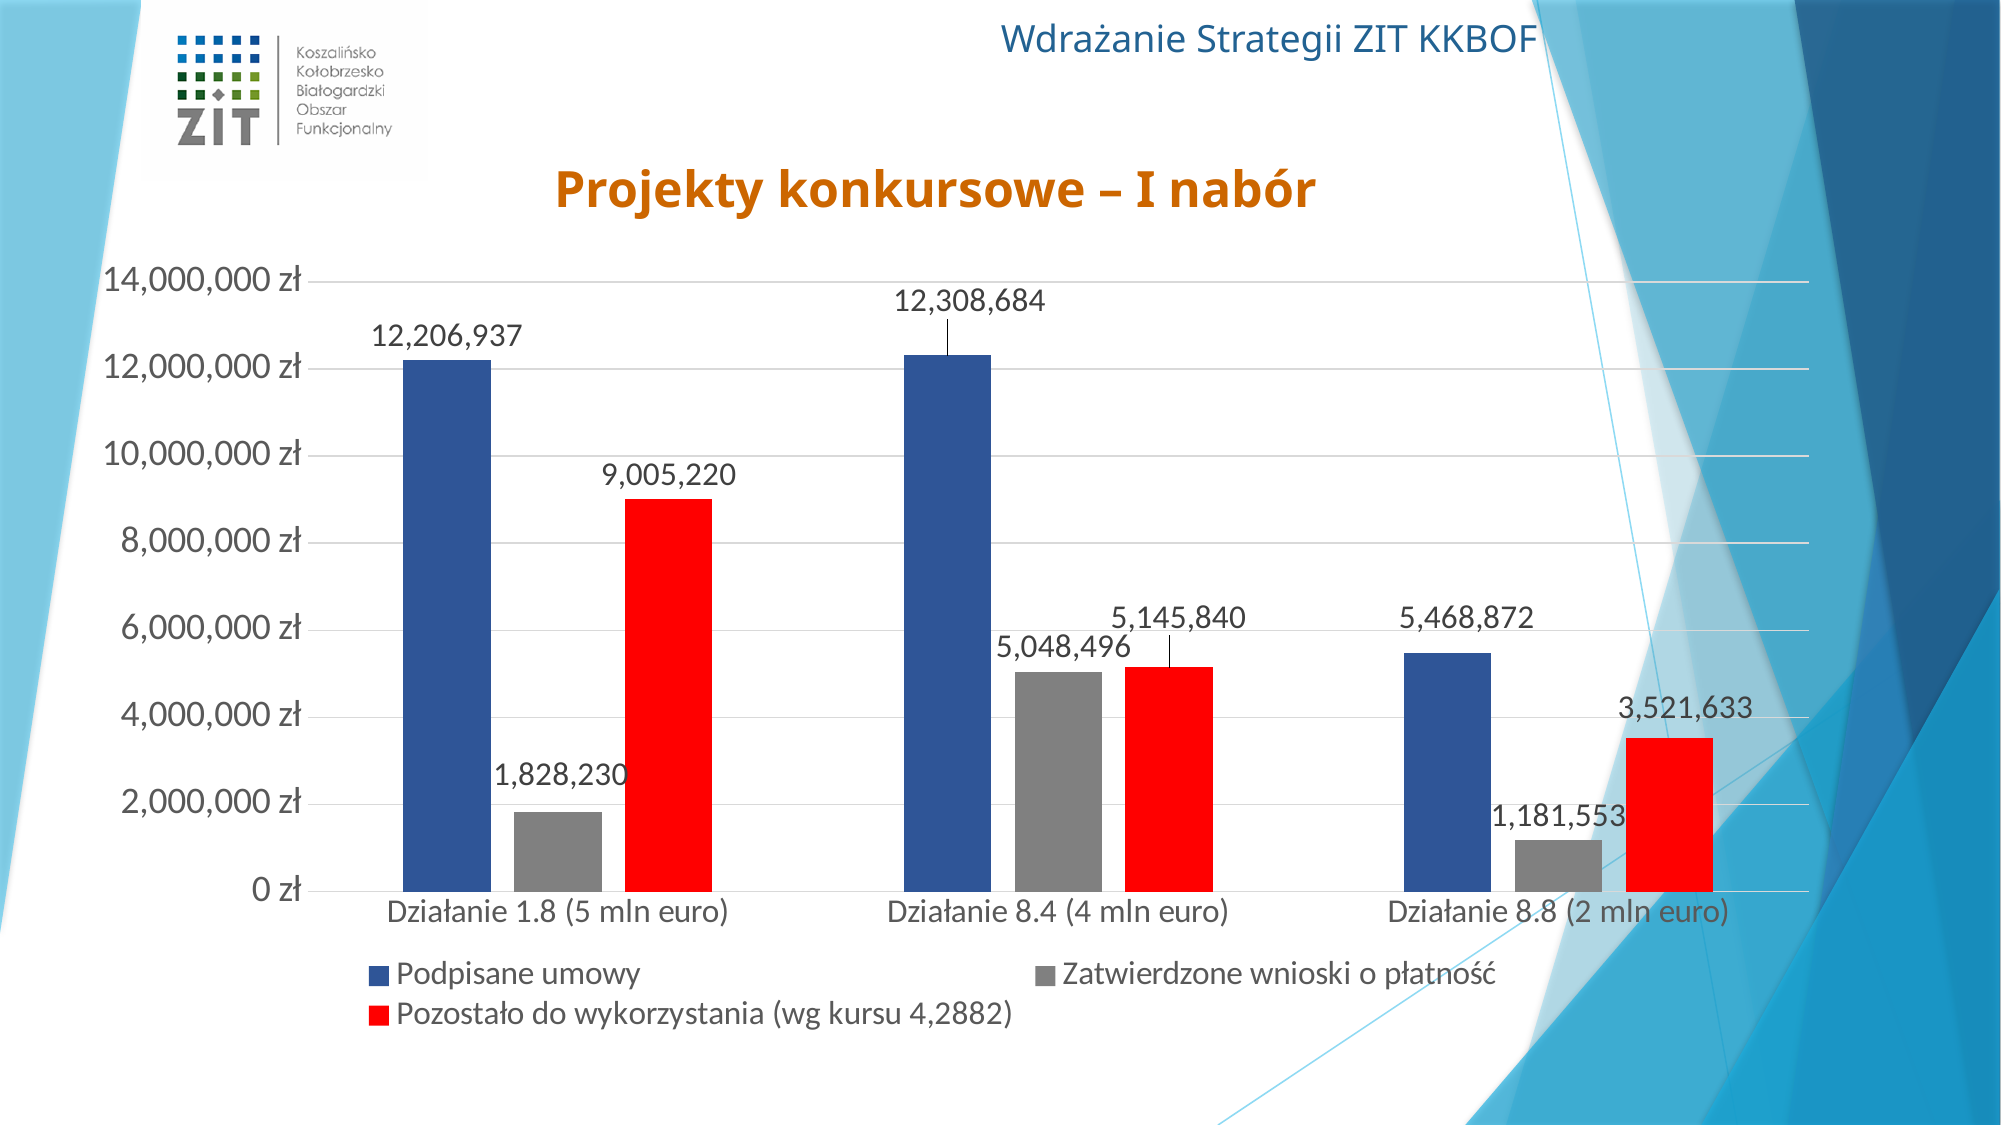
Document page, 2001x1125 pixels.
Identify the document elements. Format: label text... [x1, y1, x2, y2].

text_box Projekty konkursowe – I nabór [539, 149, 1394, 225]
chart [37, 254, 1837, 1040]
picture [141, 0, 428, 181]
